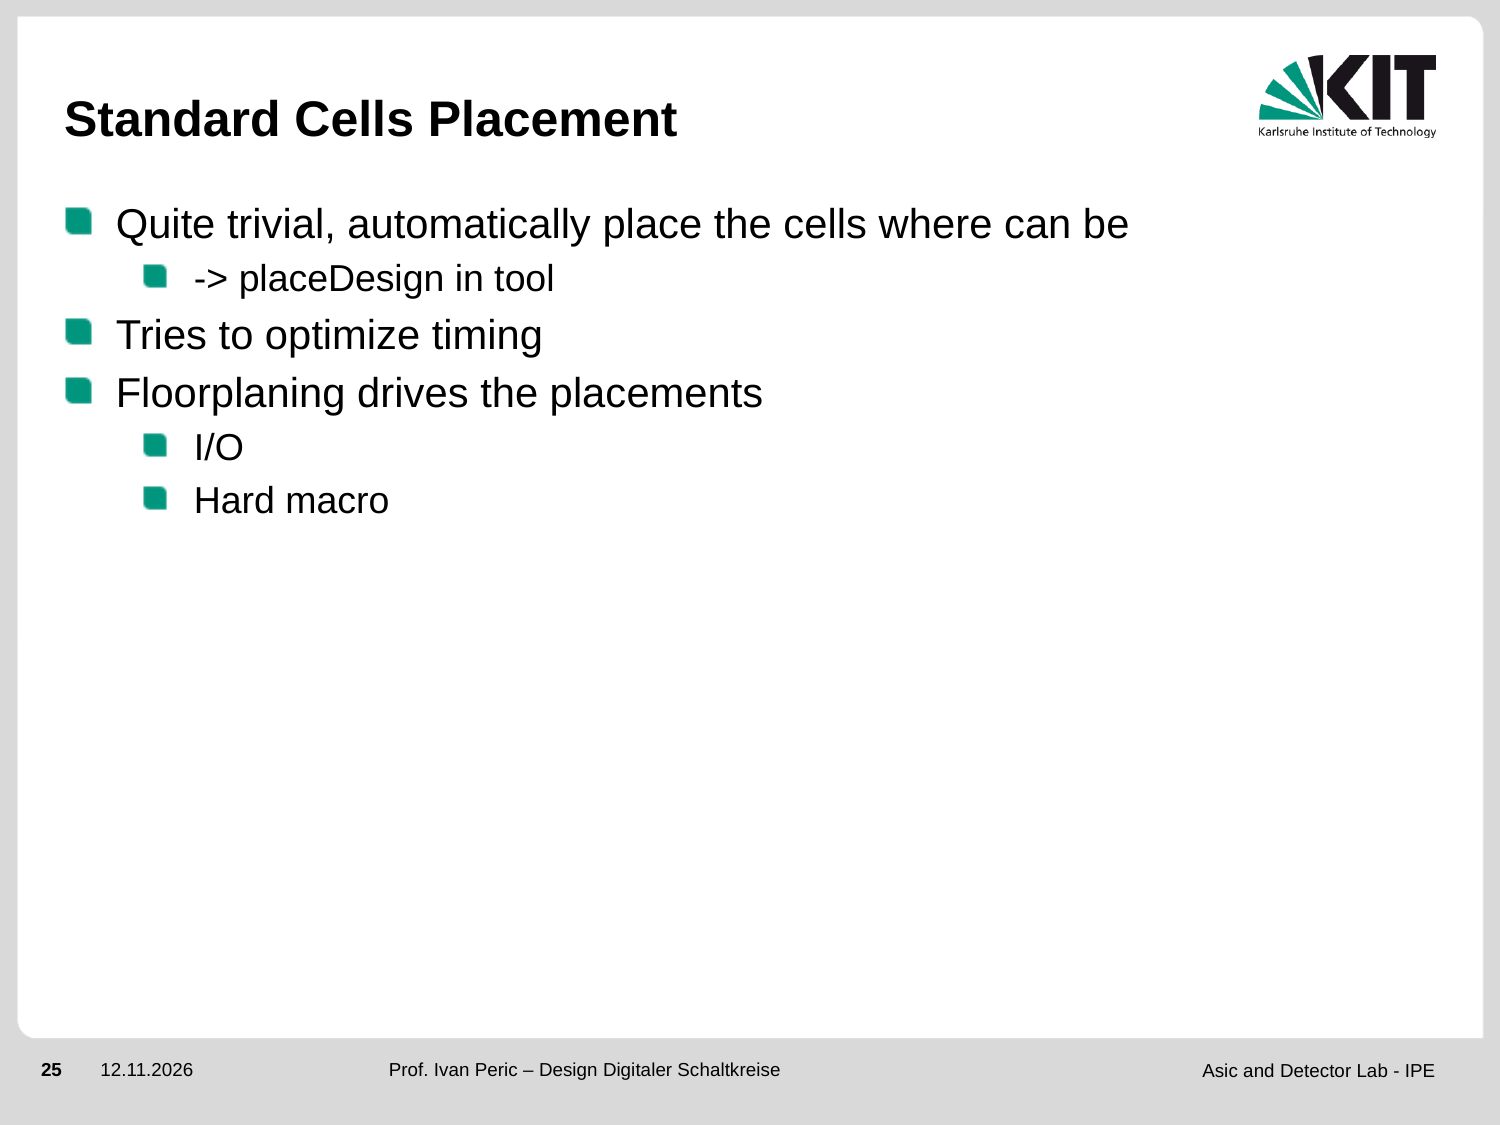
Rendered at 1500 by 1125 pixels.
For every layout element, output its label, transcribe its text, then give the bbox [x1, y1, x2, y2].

title Standard Cells Placement [64, 54, 1198, 147]
list Quite trivial, automatically place the cells where can be -> placeDesign in tool Tries to optimize timing Floorplaning drives the placements I/O Hard macro [64, 196, 1436, 1000]
picture [0, 0, 1500, 1125]
